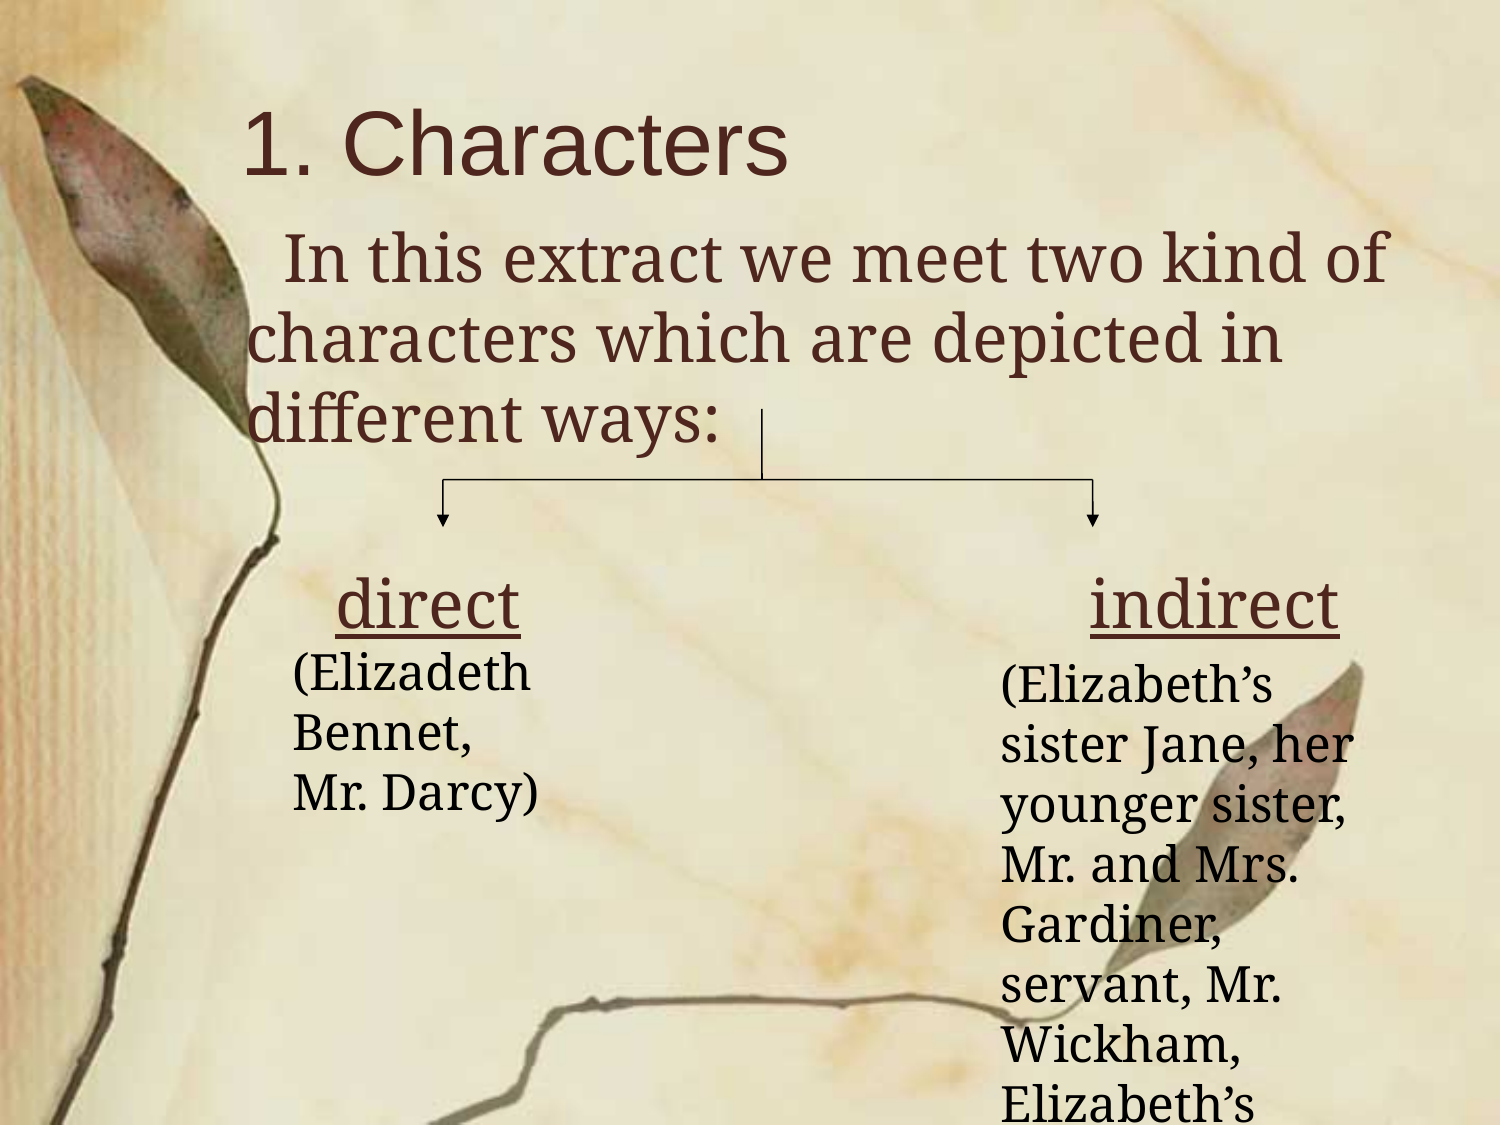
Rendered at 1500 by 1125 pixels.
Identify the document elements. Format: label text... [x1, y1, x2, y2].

picture [0, 0, 1500, 1125]
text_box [442, 408, 1093, 528]
text_box (Elizabeth’s sister Jane, her younger sister, Mr. and Mrs. Gardiner, servant, Mr. Wickham, Elizabeth’s father) [986, 645, 1424, 1125]
text_box (Elizadeth Bennet, Mr. Darcy) [277, 633, 573, 828]
title 1. Characters [224, 44, 1426, 233]
list In this extract we meet two kind of characters which are depicted in different ways: direct indirect [229, 207, 1418, 951]
